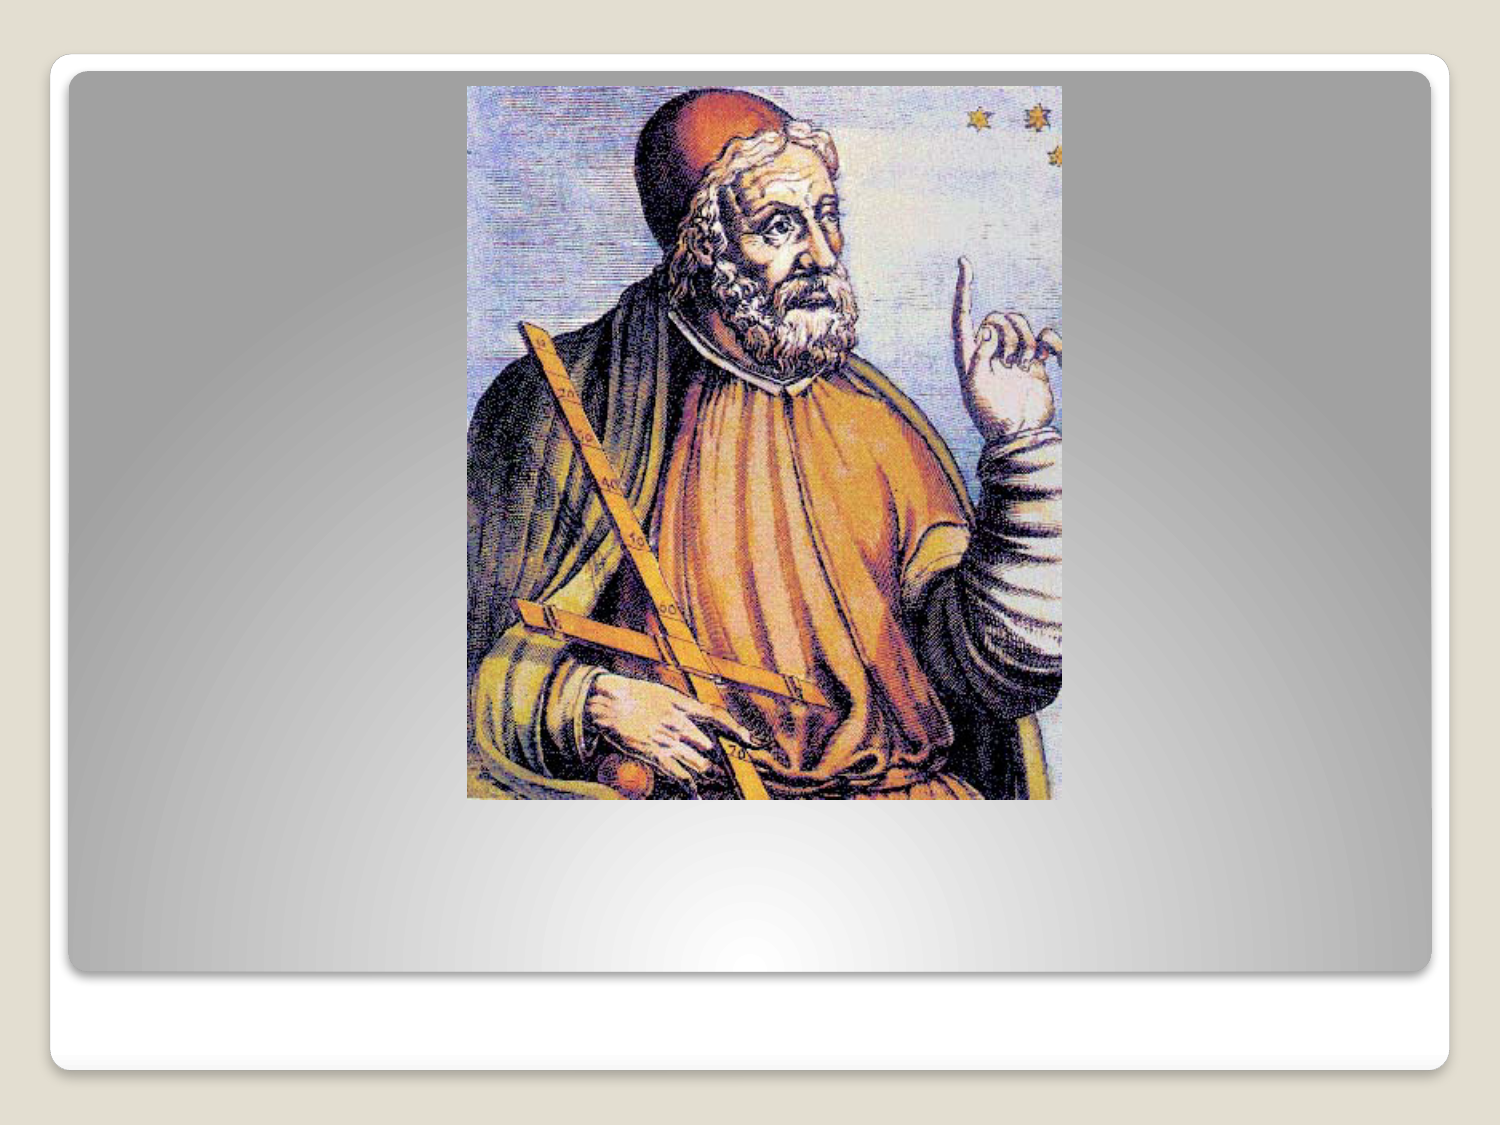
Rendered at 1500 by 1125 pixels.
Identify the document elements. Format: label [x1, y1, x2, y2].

list [467, 86, 1062, 801]
